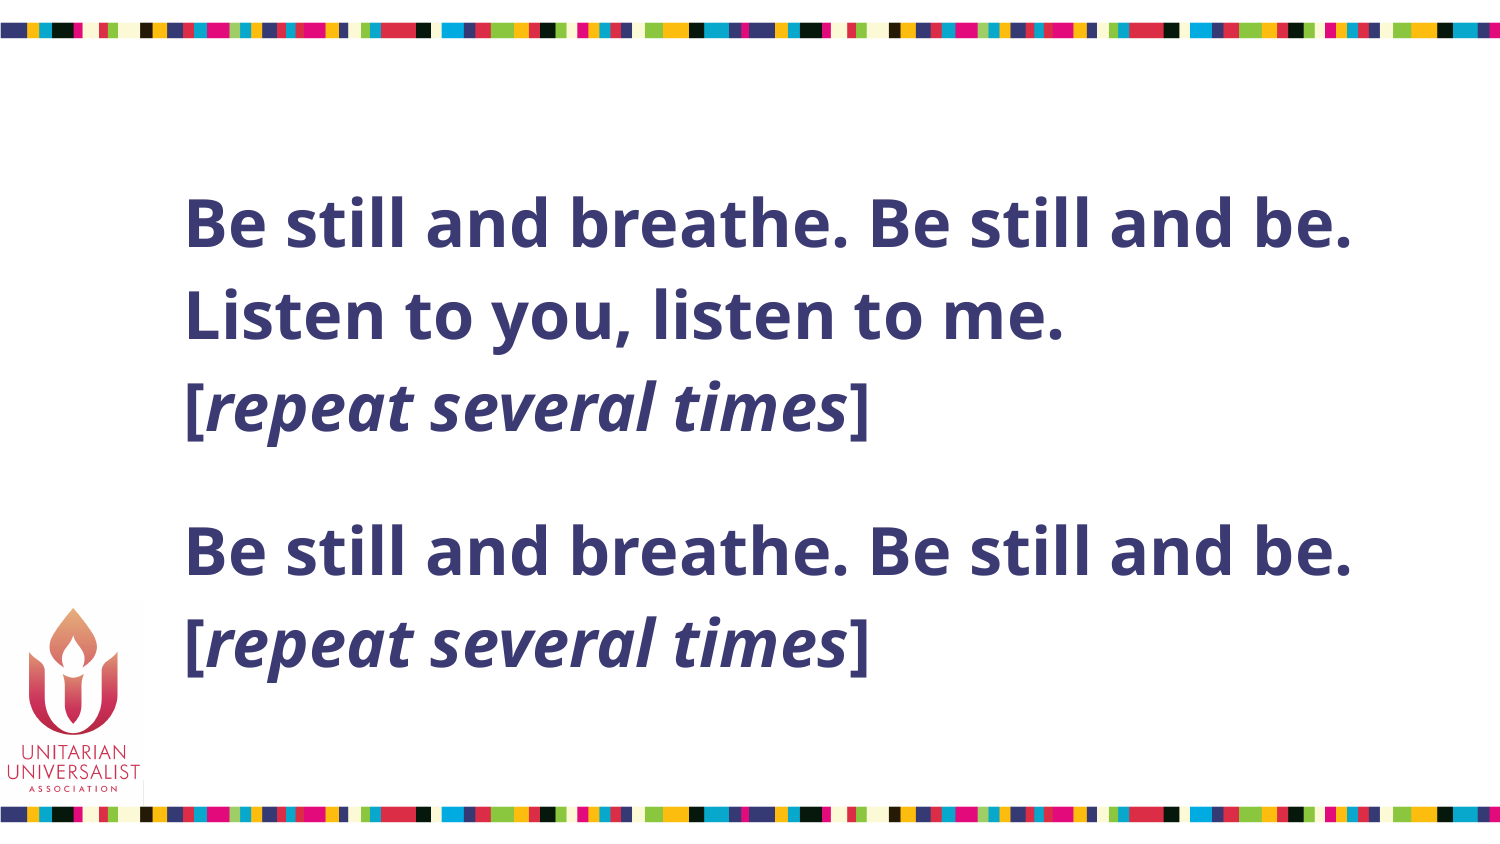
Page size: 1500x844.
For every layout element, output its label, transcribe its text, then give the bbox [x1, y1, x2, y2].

text_box Be still and breathe. Be still and be. Listen to you, listen to me. [repeat several times] Be still and breathe. Be still and be. [repeat several times] [168, 154, 1421, 696]
picture [0, 600, 1500, 824]
picture [0, 22, 1500, 40]
